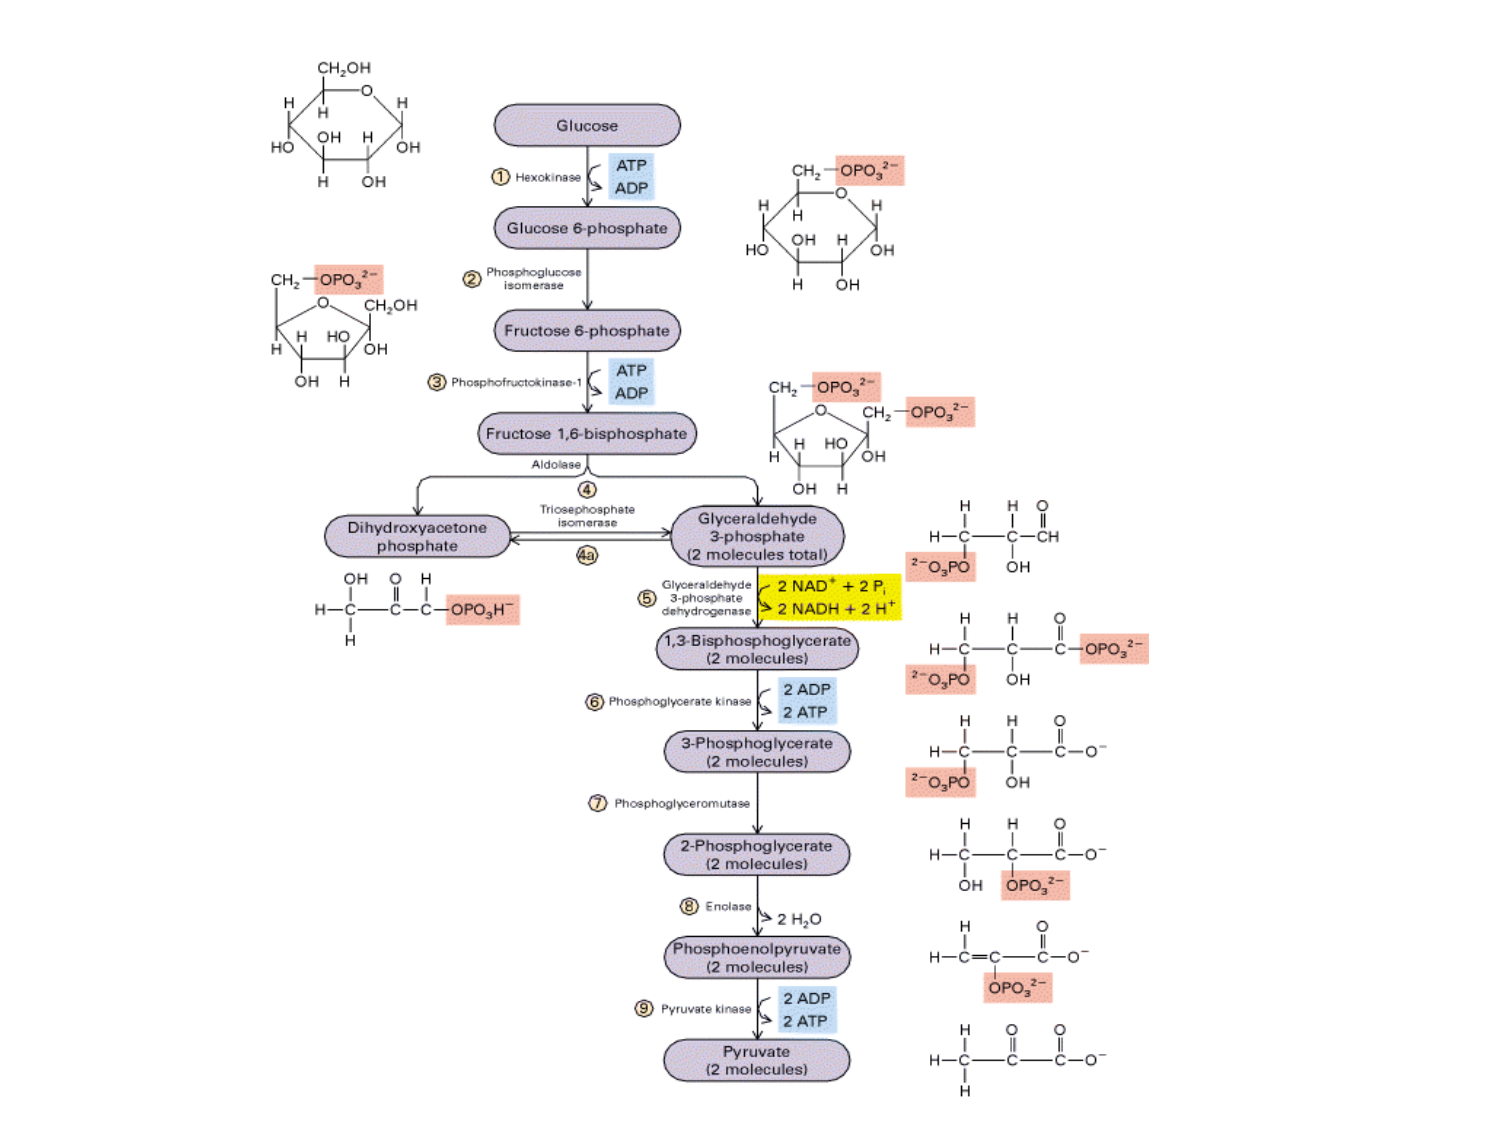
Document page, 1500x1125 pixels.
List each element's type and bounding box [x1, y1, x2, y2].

list [269, 58, 1149, 1102]
